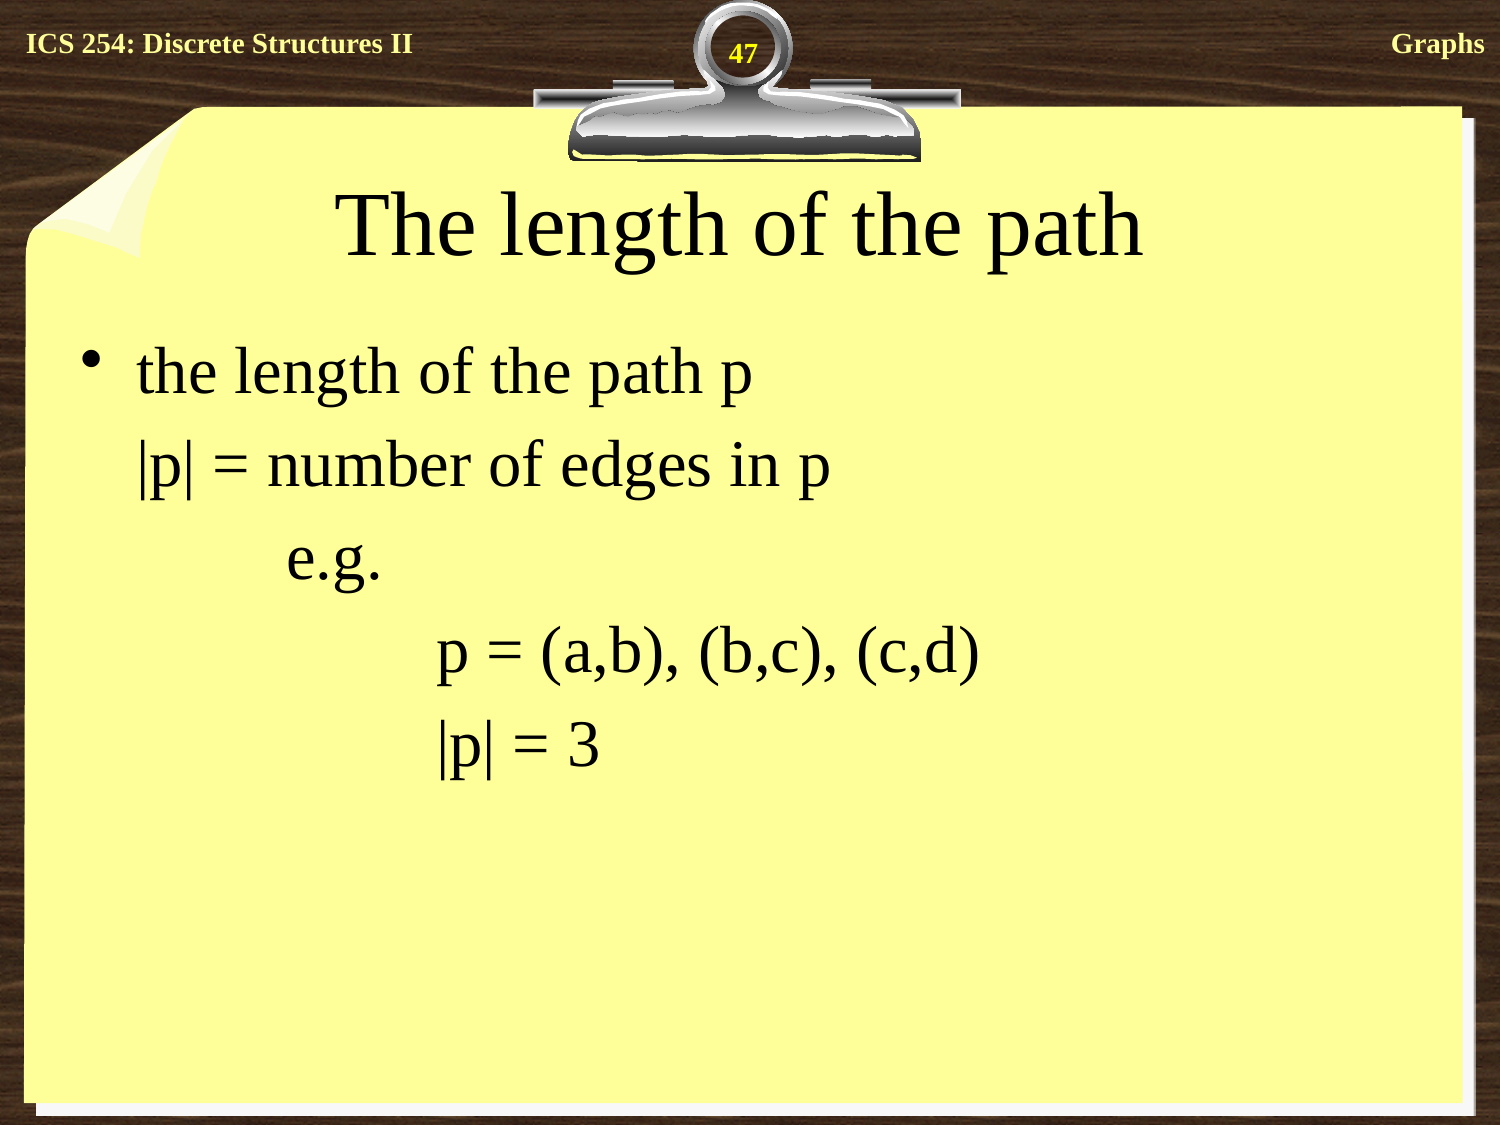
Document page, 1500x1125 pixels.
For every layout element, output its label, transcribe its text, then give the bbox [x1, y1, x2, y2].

slide_number 47 [394, 18, 774, 84]
picture [673, 84, 708, 89]
title The length of the path [77, 125, 1403, 313]
list the length of the path p |p| = number of edges in p e.g. p = (a,b), (b,c), (c,d) |p| = 3 [64, 318, 1405, 975]
picture [0, 0, 1500, 1125]
